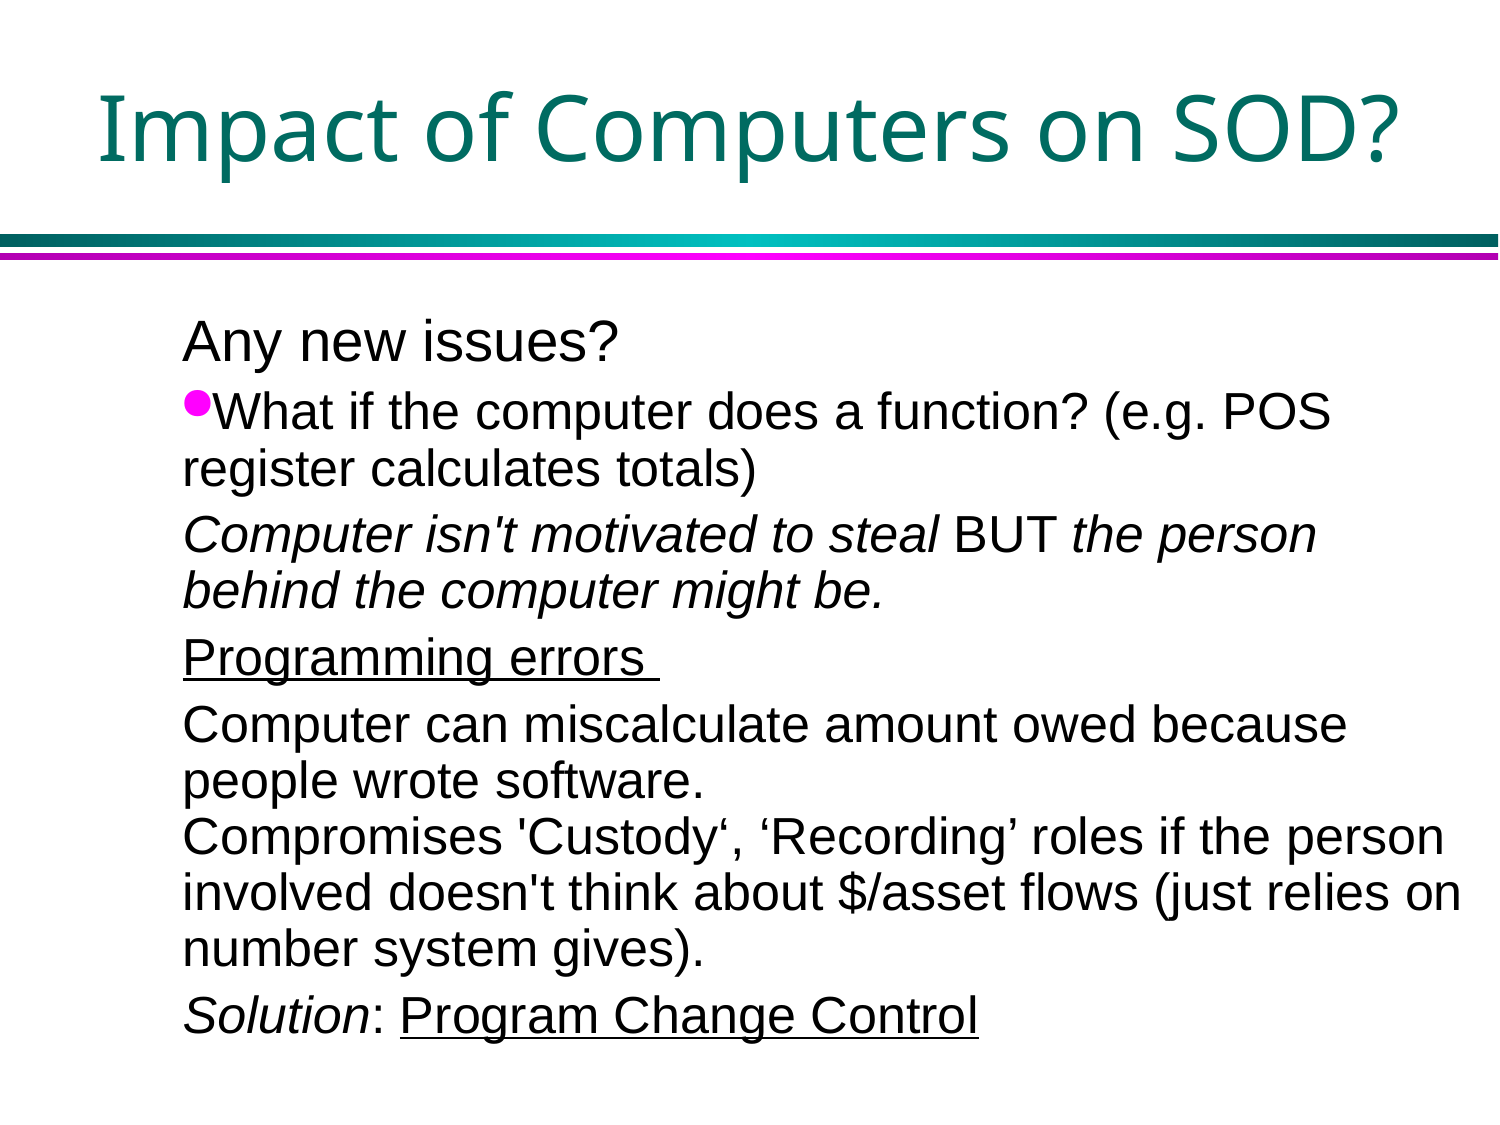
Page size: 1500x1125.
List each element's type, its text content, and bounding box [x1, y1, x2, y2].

title Impact of Computers on SOD? [0, 0, 1500, 188]
list Any new issues? What if the computer does a function? (e.g. POS register calculates totals) Computer isn't motivated to steal BUT the person behind the computer might be. Programming errors Computer can miscalculate amount owed because people wrote software. Compromises 'Custody‘, ‘Recording’ roles if the person involved doesn't think about $/asset flows (just relies on number system gives). Solution: Program Change Control [167, 303, 1500, 1105]
